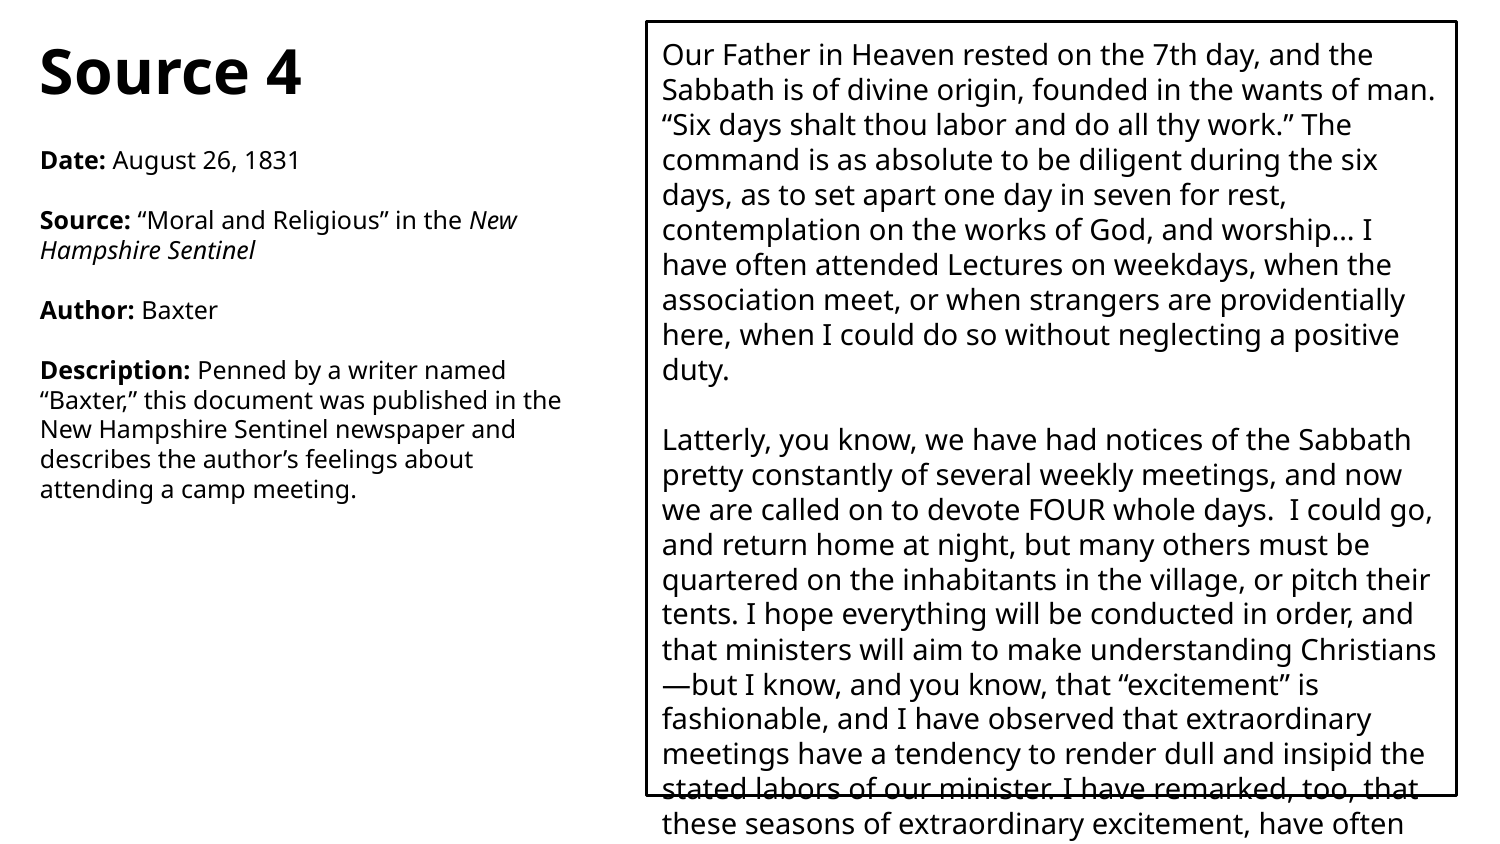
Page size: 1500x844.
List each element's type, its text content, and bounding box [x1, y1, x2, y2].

text_box Our Father in Heaven rested on the 7th day, and the Sabbath is of divine origin, founded in the wants of man. “Six days shalt thou labor and do all thy work.” The command is as absolute to be diligent during the six days, as to set apart one day in seven for rest, contemplation on the works of God, and worship… I have often attended Lectures on weekdays, when the association meet, or when strangers are providentially here, when I could do so without neglecting a positive duty. Latterly, you know, we have had notices of the Sabbath pretty constantly of several weekly meetings, and now we are called on to devote FOUR whole days. I could go, and return home at night, but many others must be quartered on the inhabitants in the village, or pitch their tents. I hope everything will be conducted in order, and that ministers will aim to make understanding Christians—but I know, and you know, that “excitement” is fashionable, and I have observed that extraordinary meetings have a tendency to render dull and insipid the stated labors of our minister. I have remarked, too, that these seasons of extraordinary excitement, have often terminated in coldness and indifference… [646, 21, 1457, 796]
text_box Source 4 Date: August 26, 1831 Source: “Moral and Religious” in the New Hampshire Sentinel Author: Baxter Description: Penned by a writer named “Baxter,” this document was published in the New Hampshire Sentinel newspaper and describes the author’s feelings about attending a camp meeting. [24, 17, 610, 736]
